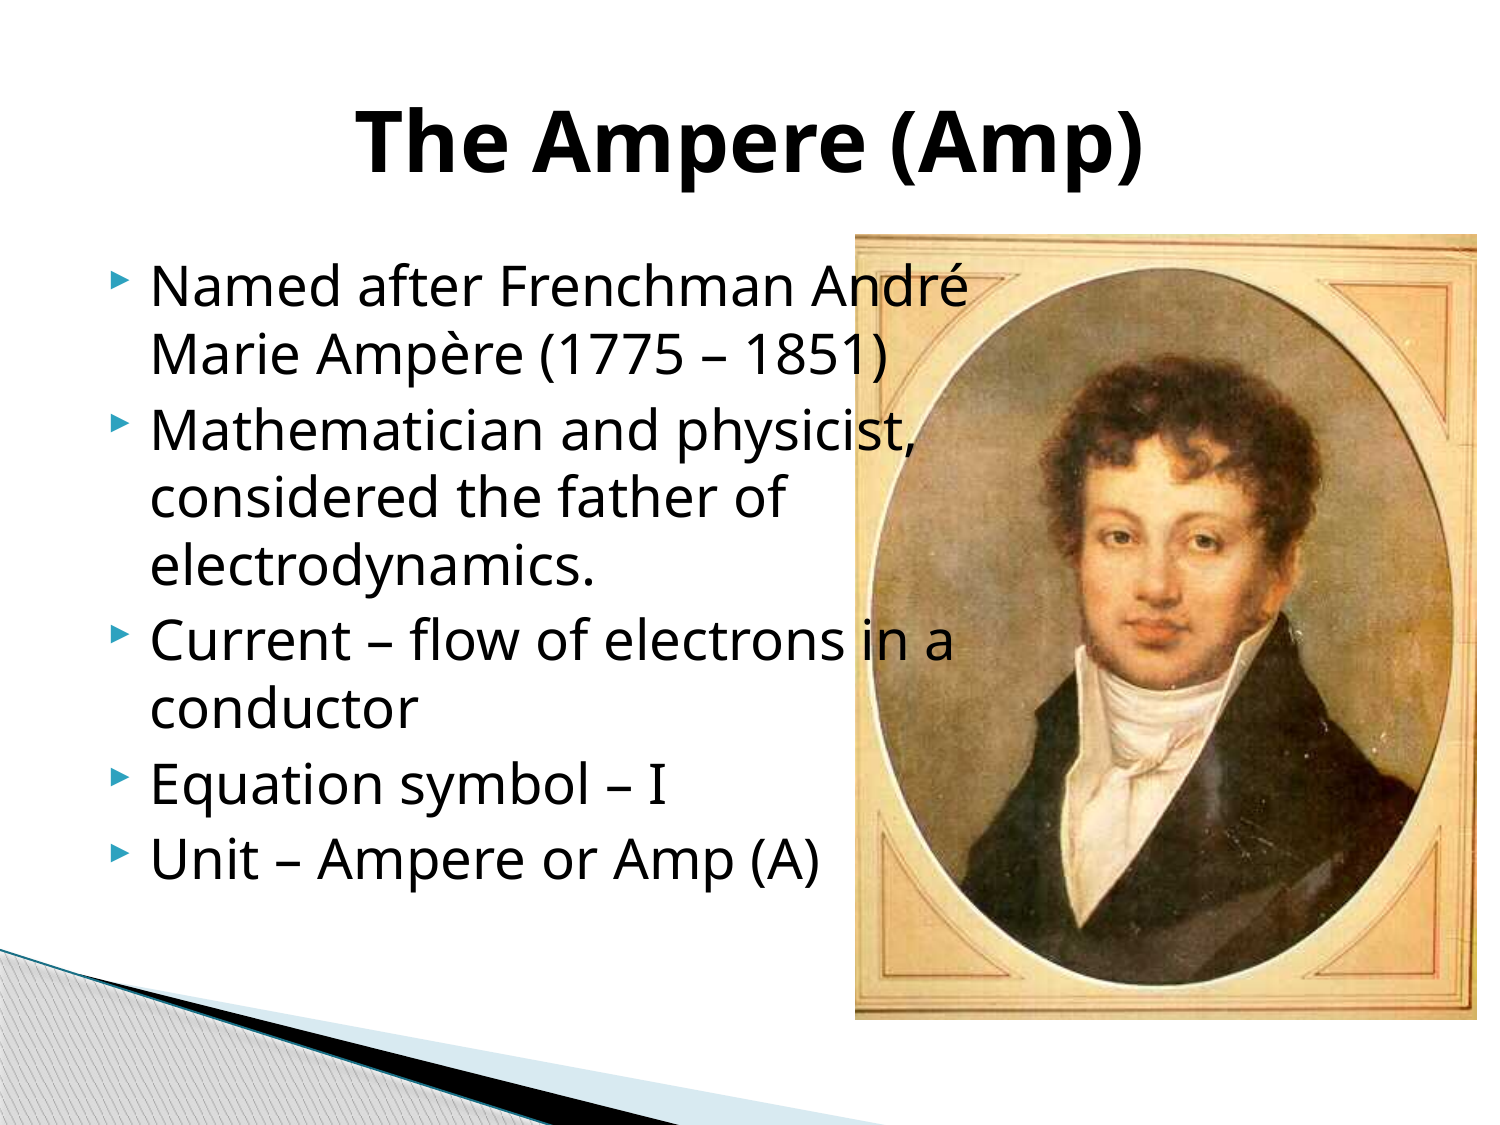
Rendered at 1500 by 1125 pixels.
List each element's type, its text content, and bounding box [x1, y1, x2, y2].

picture [855, 234, 1477, 1020]
list Named after Frenchman André Marie Ampère (1775 – 1851) Mathematician and physicist, considered the father of electrodynamics. Current – flow of electrons in a conductor Equation symbol – I Unit – Ampere or Amp (A) [75, 243, 849, 986]
title The Ampere (Amp) [75, 45, 1425, 233]
